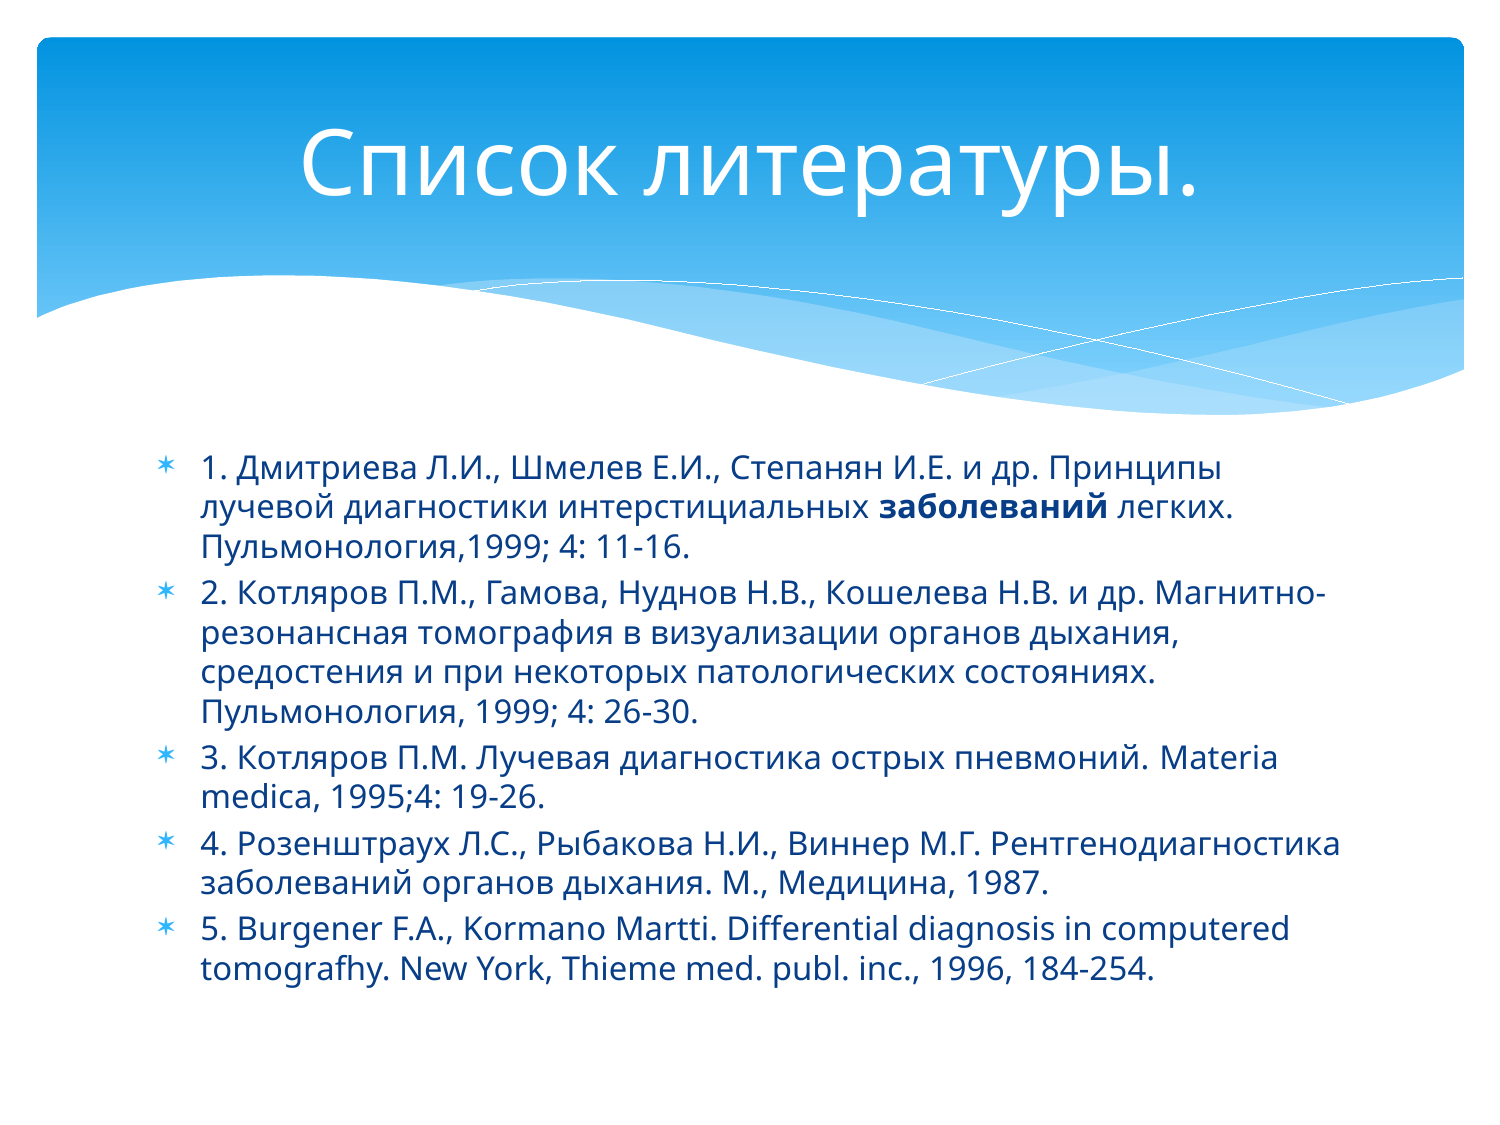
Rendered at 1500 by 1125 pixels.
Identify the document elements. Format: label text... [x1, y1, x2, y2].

list 1. Дмитриева Л.И., Шмелев Е.И., Степанян И.Е. и др. Принципы лучевой диагностики интерстициальных заболеваний легких. Пульмонология,1999; 4: 11-16. 2. Котляров П.М., Гамова, Нуднов Н.В., Кошелева Н.В. и др. Магнитно-резонансная томография в визуализации органов дыхания, средостения и при некоторых патологических состояниях. Пульмонология, 1999; 4: 26-30. 3. Котляров П.М. Лучевая диагностика острых пневмоний. Materia medica, 1995;4: 19-26. 4. Розенштраух Л.С., Рыбакова Н.И., Виннер М.Г. Рентгенодиагностика заболеваний органов дыхания. М., Медицина, 1987. 5. Burgener F.A., Kormano Martti. Differential diagnosis in computered tomografhy. New York, Thieme med. publ. inc., 1996, 184-254. [143, 438, 1359, 1005]
title Список литературы. [75, 55, 1425, 261]
